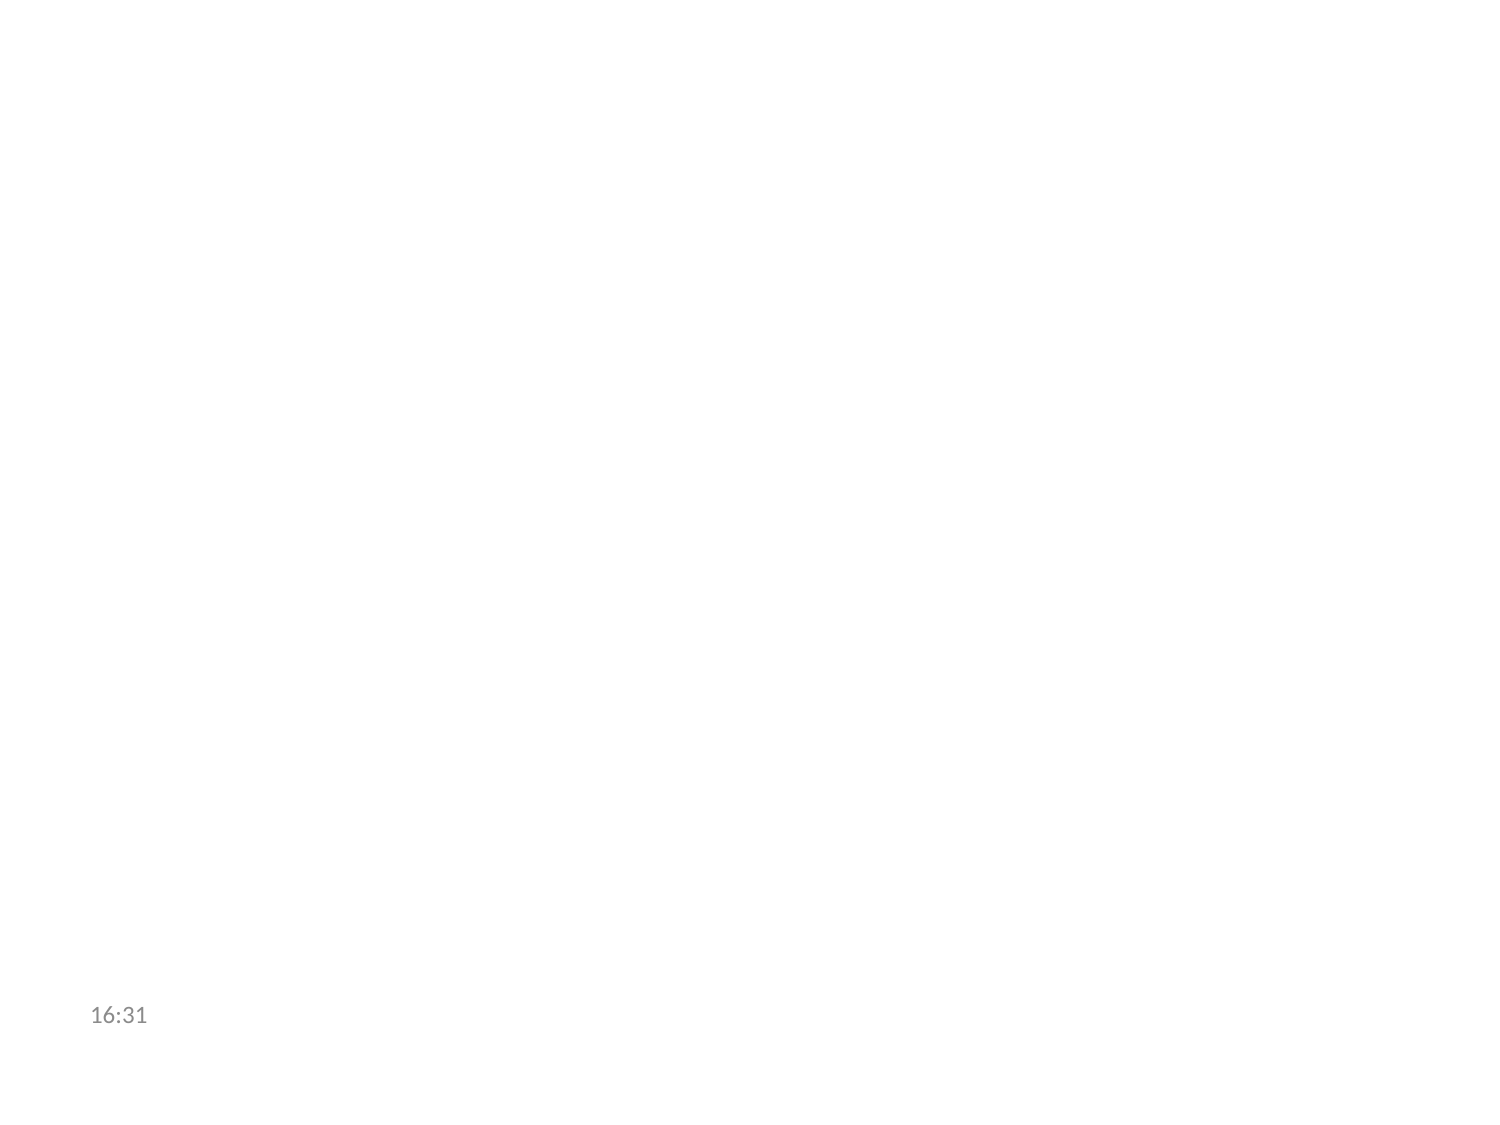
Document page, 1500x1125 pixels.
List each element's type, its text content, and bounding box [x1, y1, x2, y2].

text_box 15:35 [75, 983, 425, 1044]
